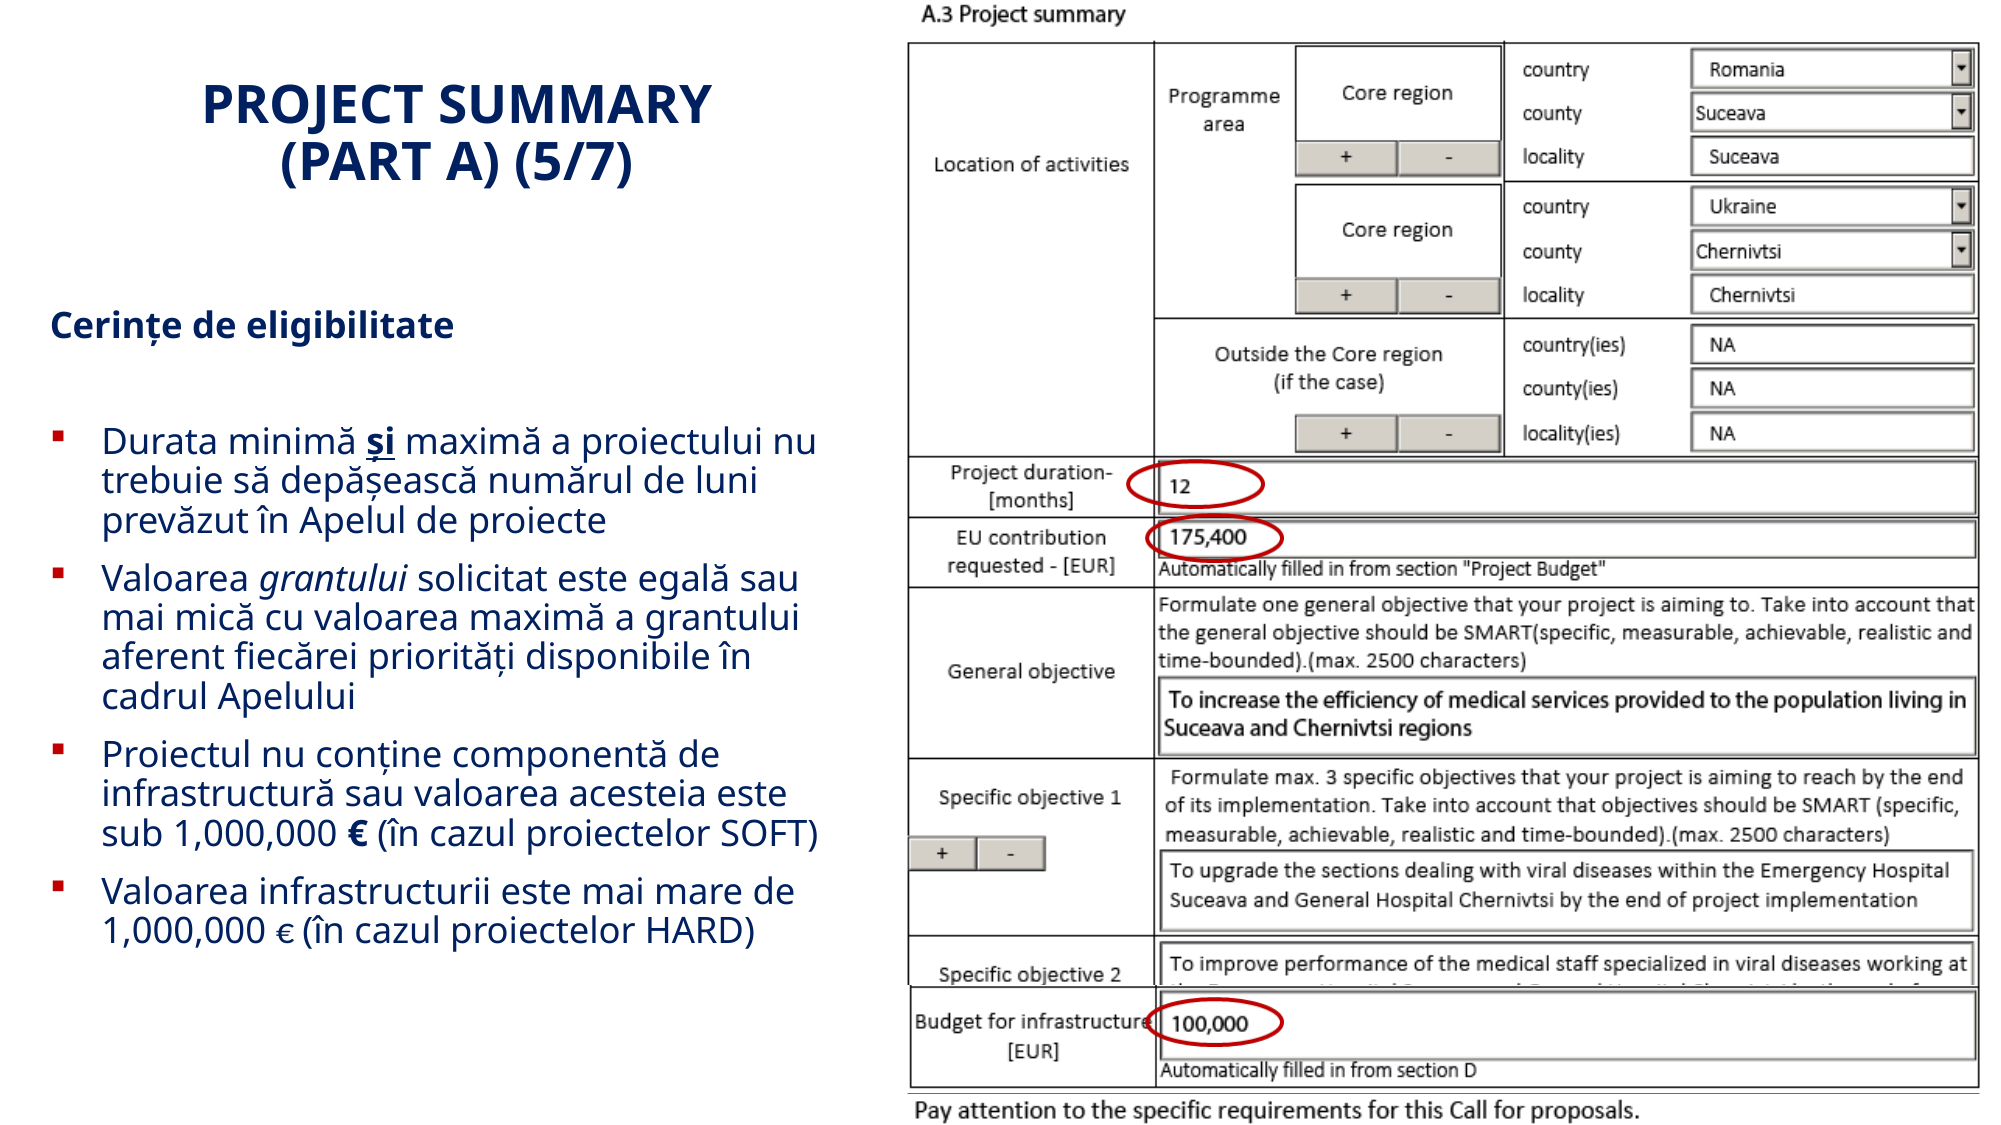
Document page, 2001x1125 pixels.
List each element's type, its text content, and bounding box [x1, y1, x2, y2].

title PROJECT SUMMARY (PART A) (5/7) [60, 68, 855, 200]
subtitle Cerințe de eligibilitate Durata minimă și maximă a proiectului nu trebuie să depășească numărul de luni prevăzut în Apelul de proiecte Valoarea grantului solicitat este egală sau mai mică cu valoarea maximă a grantului aferent fiecărei priorități disponibile în cadrul Apelului Proiectul nu conține componentă de infrastructură sau valoarea acesteia este sub 1,000,000 € (în cazul proiectelor SOFT) Valoarea infrastructurii este mai mare de 1,000,000 € (în cazul proiectelor HARD) [34, 299, 855, 968]
picture [897, 0, 1986, 1125]
